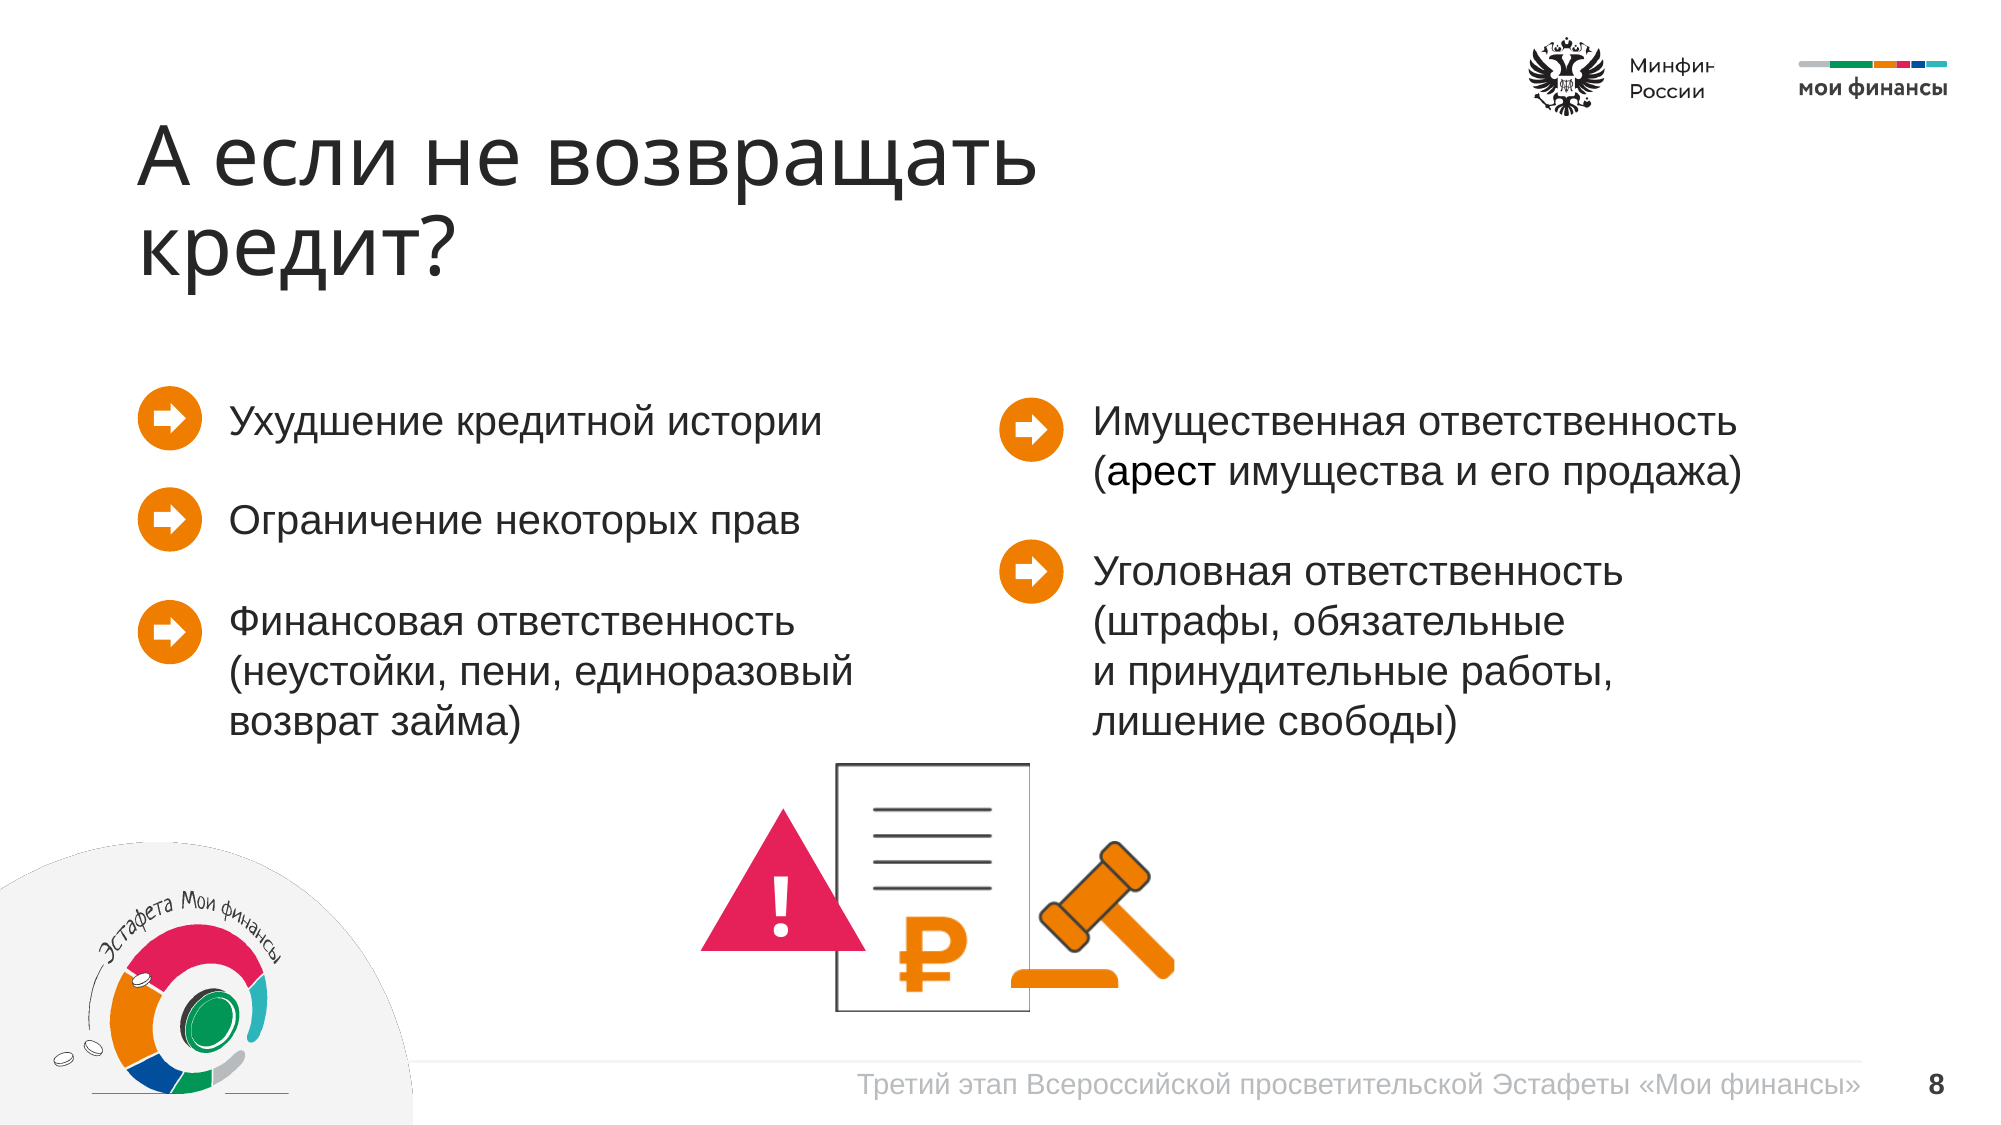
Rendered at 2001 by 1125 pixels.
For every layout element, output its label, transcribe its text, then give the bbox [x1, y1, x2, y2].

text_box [700, 808, 867, 965]
title А если не возвращать кредит? [137, 113, 1208, 300]
list Ухудшение кредитной истории Ограничение некоторых прав Финансовая ответственность (неустойки, пени, единоразовый возврат займа) [228, 393, 949, 756]
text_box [999, 539, 1064, 604]
text_box 8 [1862, 1064, 1945, 1125]
text_box Имущественная ответственность (арест имущества и его продажа) Уголовная ответственность (штрафы, обязательные и принудительные работы, лишение свободы) [1092, 393, 1863, 826]
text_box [137, 599, 203, 665]
picture [0, 842, 413, 1125]
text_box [137, 385, 203, 451]
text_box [137, 487, 203, 552]
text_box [999, 397, 1064, 463]
picture [835, 763, 1175, 1012]
